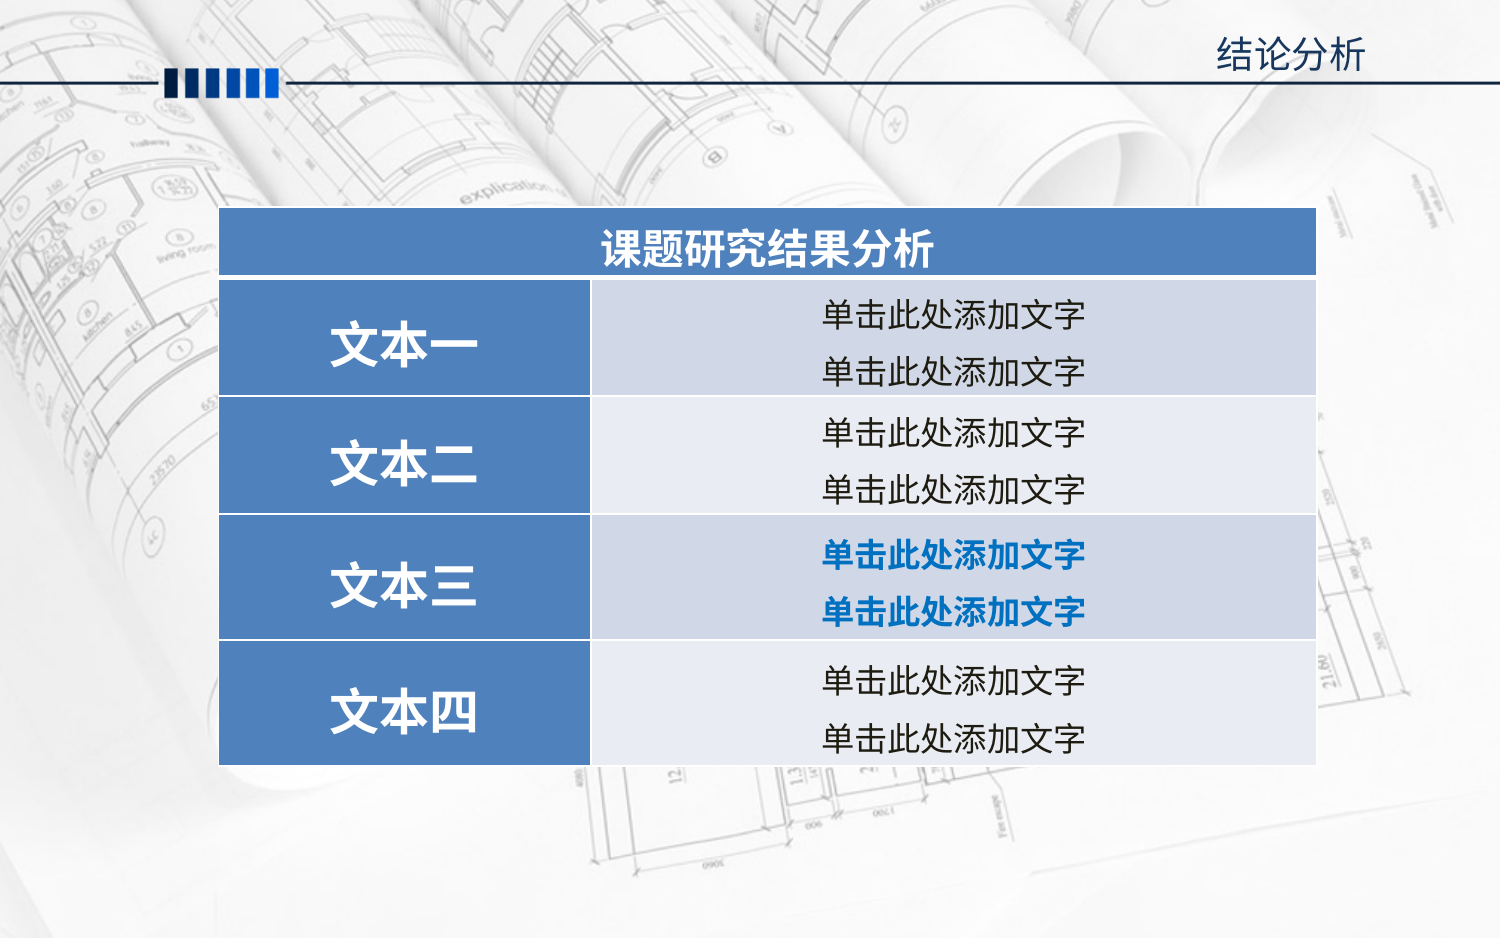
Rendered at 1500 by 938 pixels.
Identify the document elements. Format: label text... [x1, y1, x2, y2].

table_cell 单击此处添加文字 单击此处添加文字 [592, 641, 1316, 765]
table_cell 文本三 [219, 515, 590, 639]
table_cell 文本四 [219, 641, 590, 765]
table_cell 单击此处添加文字 单击此处添加文字 [592, 280, 1316, 395]
table_cell 单击此处添加文字 单击此处添加文字 [592, 397, 1316, 513]
text_box 结论分析 [1120, 23, 1463, 84]
table_header 课题研究结果分析 [219, 208, 1316, 275]
table_cell 文本二 [219, 397, 590, 513]
table_cell 单击此处添加文字 单击此处添加文字 [592, 515, 1316, 639]
picture [0, 0, 1500, 938]
table_cell 文本一 [219, 280, 590, 395]
